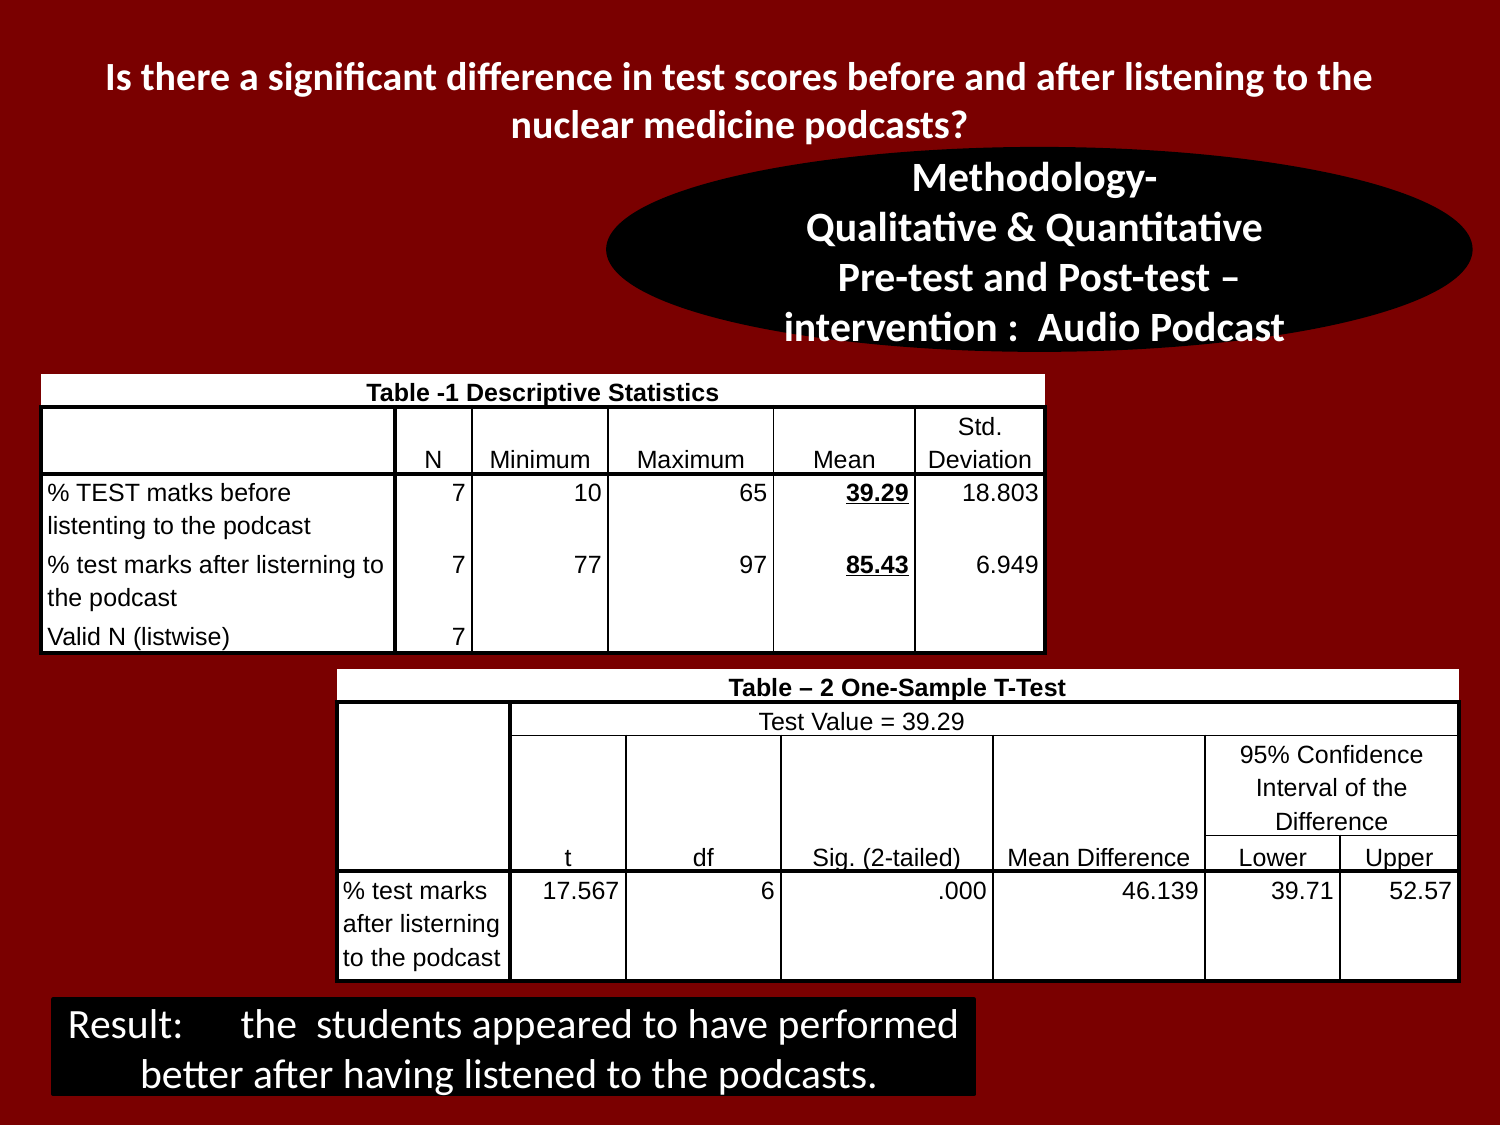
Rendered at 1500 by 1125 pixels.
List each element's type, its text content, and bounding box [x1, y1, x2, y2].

text_box Methodology- Qualitative & Quantitative Pre-test and Post-test – intervention : Audio Podcast [606, 146, 1473, 352]
text_box [0, 0, 1500, 75]
table_cell % test marks after listerning to the podcast [43, 545, 393, 617]
table_cell df [627, 736, 780, 869]
table_cell 77 [473, 545, 607, 617]
table_cell Test Value = 39.29 [512, 704, 1457, 735]
table_cell Valid N (listwise) [43, 617, 393, 651]
table_cell [43, 409, 393, 472]
table_cell 7 [397, 545, 471, 617]
table_cell 6.949 [916, 545, 1043, 617]
table_cell [609, 617, 773, 651]
title Is there a significant difference in test scores before and after listening to the nuclear medicine podcasts? [64, 75, 1415, 233]
table_cell t [512, 736, 625, 869]
table_cell .000 [782, 873, 992, 979]
table_cell 65 [609, 476, 773, 545]
table_cell 39.29 [774, 476, 914, 545]
table_cell [339, 704, 508, 869]
table_cell Std. Deviation [916, 409, 1043, 472]
table_header Table – 2 One-Sample T-Test [337, 669, 1459, 700]
table_cell 7 [397, 617, 471, 651]
table_cell Mean [774, 409, 914, 472]
table_cell 95% Confidence Interval of the Difference [1206, 736, 1457, 835]
table_cell Sig. (2-tailed) [782, 736, 992, 869]
table_cell Maximum [609, 409, 773, 472]
table_cell % test marks after listerning to the podcast [339, 873, 508, 979]
table_cell N [397, 409, 471, 472]
table_cell Mean Difference [994, 736, 1204, 869]
table_cell 97 [609, 545, 773, 617]
table_cell Minimum [473, 409, 607, 472]
table_cell [473, 617, 607, 651]
table_cell 46.139 [994, 873, 1204, 979]
text_box Result: the students appeared to have performed better after having listened to the podcasts. [51, 997, 976, 1096]
table_cell 85.43 [774, 545, 914, 617]
table_header Table -1 Descriptive Statistics [41, 374, 1045, 405]
table_cell [916, 617, 1043, 651]
table_cell Upper [1341, 836, 1457, 869]
table_cell % TEST matks before listenting to the podcast [43, 476, 393, 545]
table_cell 52.57 [1341, 873, 1457, 979]
table_cell 18.803 [916, 476, 1043, 545]
table_cell 7 [397, 476, 471, 545]
table_cell 17.567 [512, 873, 625, 979]
table_cell [774, 617, 914, 651]
table_cell Lower [1206, 836, 1339, 869]
table_cell 10 [473, 476, 607, 545]
table_cell 6 [627, 873, 780, 979]
table_cell 39.71 [1206, 873, 1339, 979]
